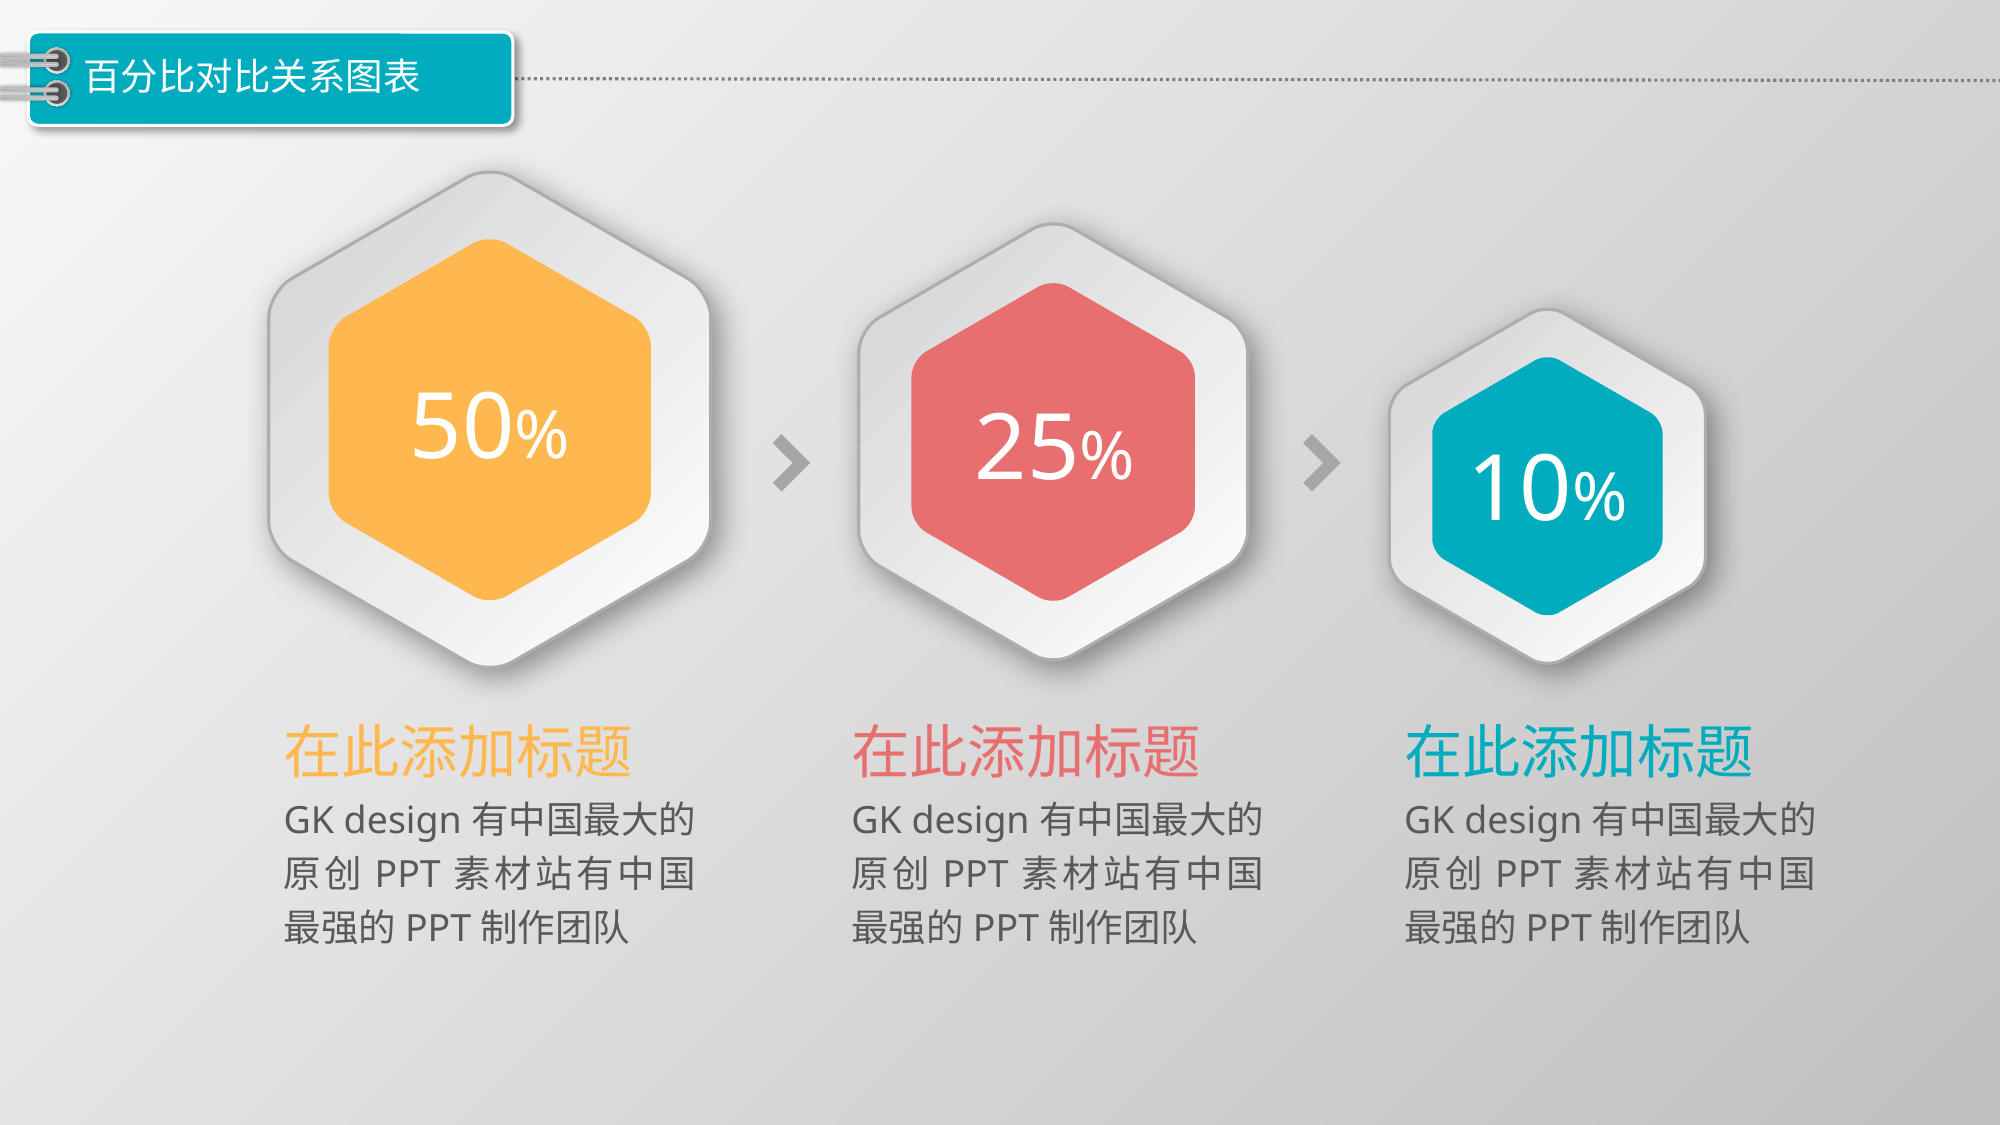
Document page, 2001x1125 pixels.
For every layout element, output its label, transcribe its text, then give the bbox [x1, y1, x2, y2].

text_box [328, 485, 651, 601]
text_box 25% [853, 381, 858, 506]
text_box 在此添加标题 [1389, 708, 1846, 793]
text_box [771, 432, 812, 494]
text_box 50% [287, 359, 692, 485]
text_box GK design有中国最大的原创PPT素材站有中国最强的PPT制作团队 [836, 779, 1279, 957]
title 百分比对比关系图表 [68, 33, 569, 124]
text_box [858, 222, 1248, 662]
text_box GK design有中国最大的原创PPT素材站有中国最强的PPT制作团队 [1389, 779, 1832, 957]
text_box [1345, 308, 1750, 665]
text_box 25% [1248, 381, 1257, 506]
text_box 在此添加标题 [268, 708, 725, 793]
text_box [328, 239, 651, 359]
text_box [1301, 432, 1343, 494]
text_box 在此添加标题 [836, 708, 1293, 793]
text_box GK design有中国最大的原创PPT素材站有中国最强的PPT制作团队 [268, 779, 711, 957]
text_box [268, 172, 711, 668]
